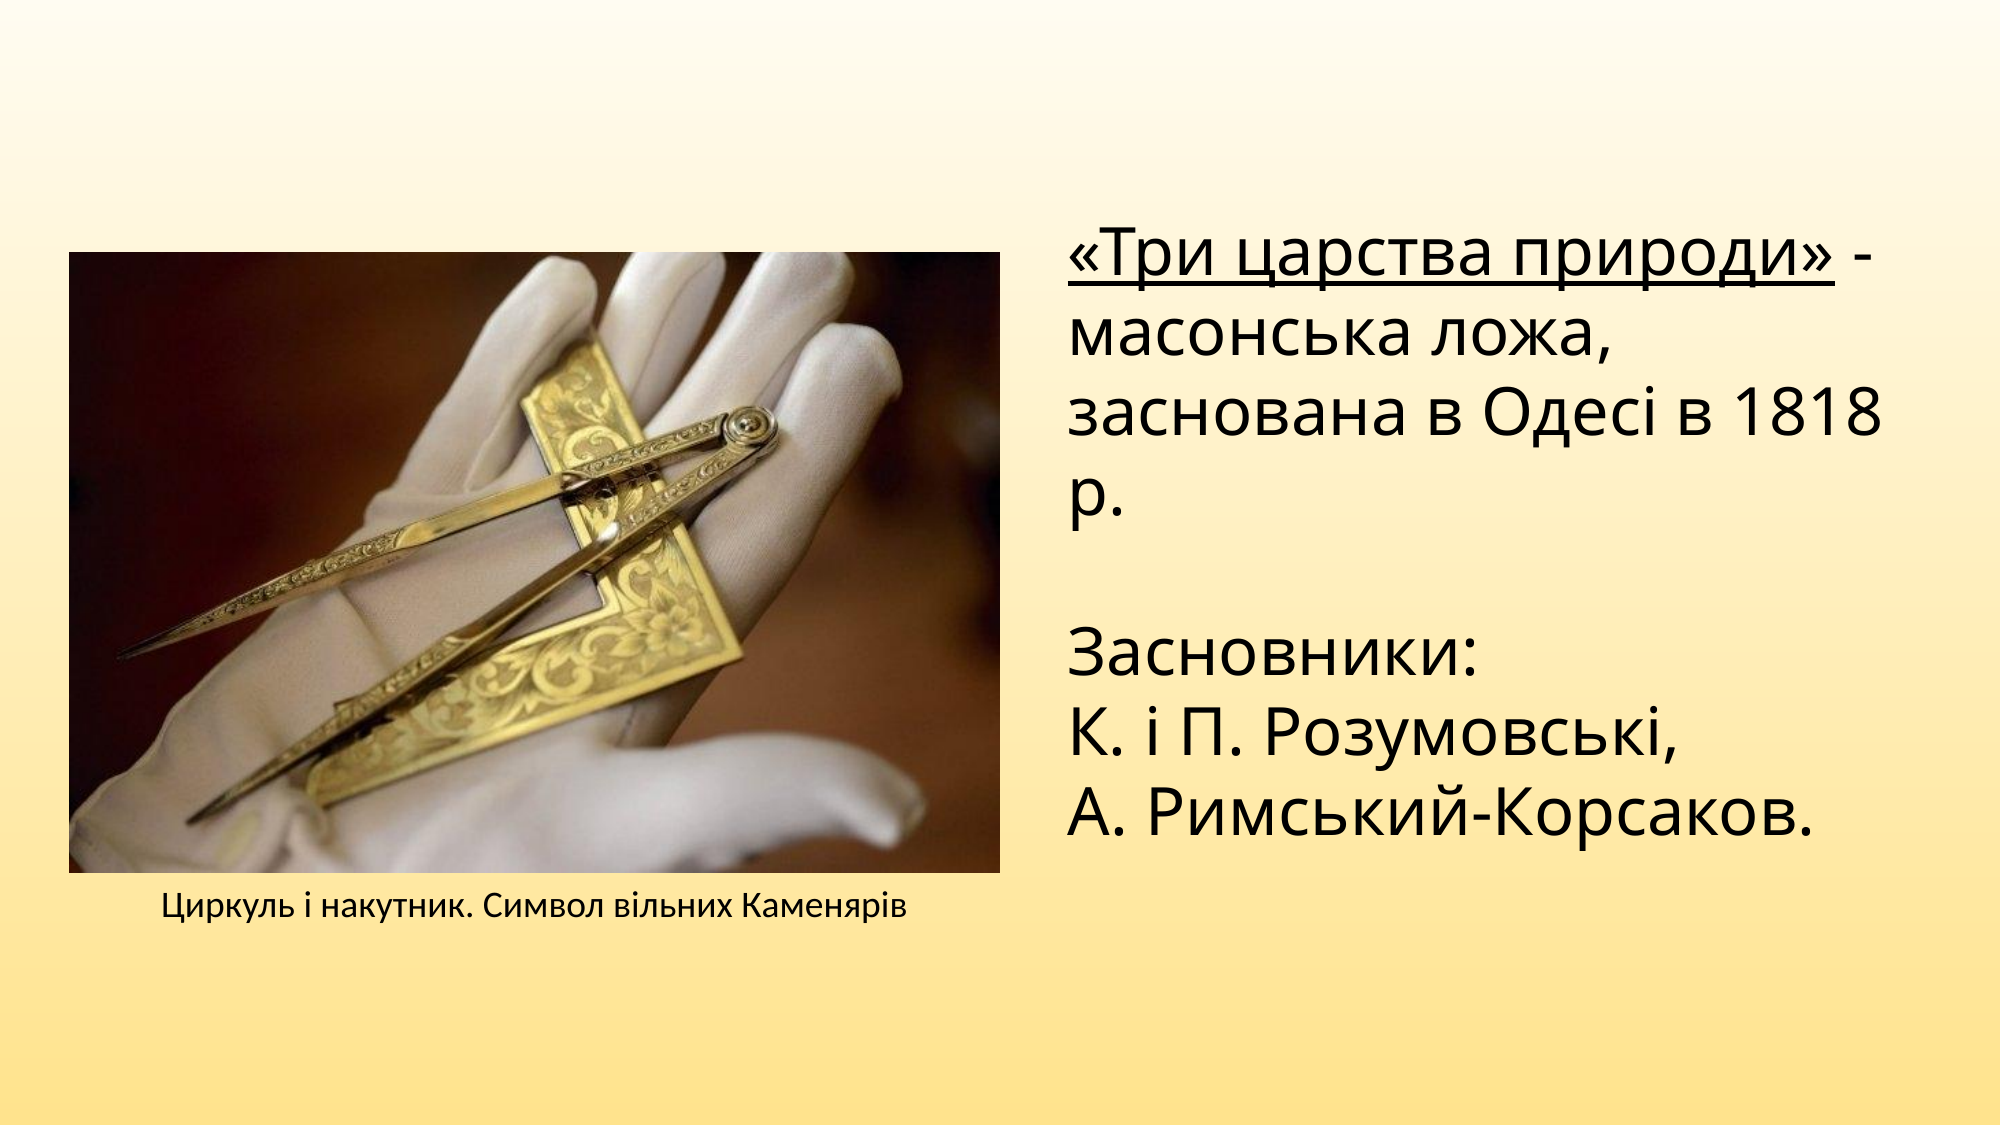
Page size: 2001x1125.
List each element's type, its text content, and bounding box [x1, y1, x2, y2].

text_box «Три царства природи» - масонська ложа, заснована в Одесі в 1818 р. Засновники: К. і П. Розумовські, А. Римський-Корсаков. [1052, 201, 1969, 856]
text_box Циркуль і накутник. Символ вільних Каменярів [136, 873, 933, 933]
picture [69, 252, 1000, 873]
